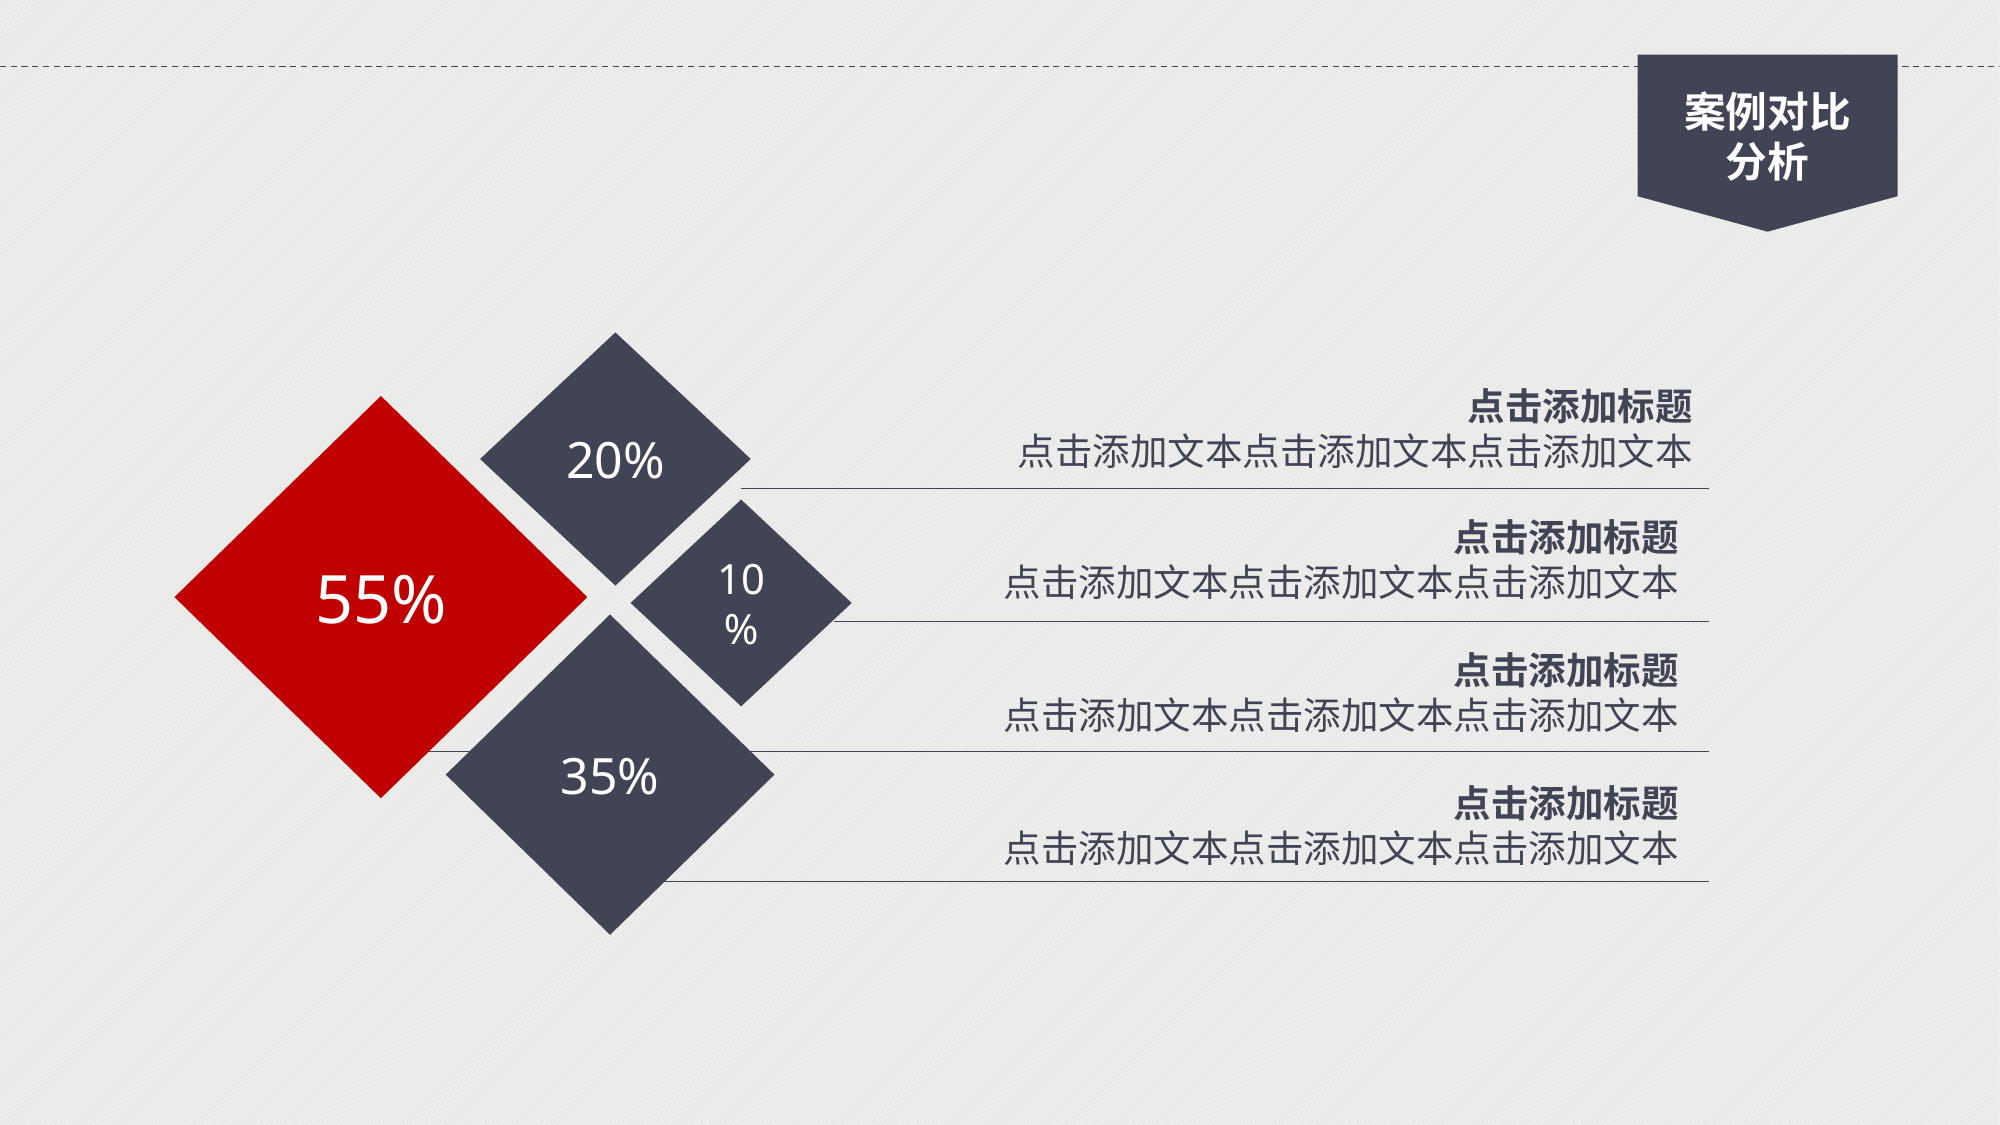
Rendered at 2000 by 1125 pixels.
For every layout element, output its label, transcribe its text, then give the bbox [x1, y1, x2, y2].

text_box 点击添加标题 点击添加文本点击添加文本点击添加文本 [988, 639, 1694, 745]
text_box 55% [172, 393, 590, 801]
text_box 点击添加标题 点击添加文本点击添加文本点击添加文本 [1002, 375, 1708, 481]
text_box 点击添加标题 点击添加文本点击添加文本点击添加文本 [988, 506, 1694, 611]
text_box 20% [477, 330, 753, 588]
text_box 10% [628, 498, 854, 708]
text_box 案例对比 分析 [1669, 78, 1866, 193]
text_box 35% [467, 612, 753, 750]
text_box 点击添加标题 点击添加文本点击添加文本点击添加文本 [988, 772, 1694, 877]
text_box [1635, 78, 1900, 234]
text_box [1635, 52, 1900, 65]
text_box 35% [443, 760, 777, 937]
